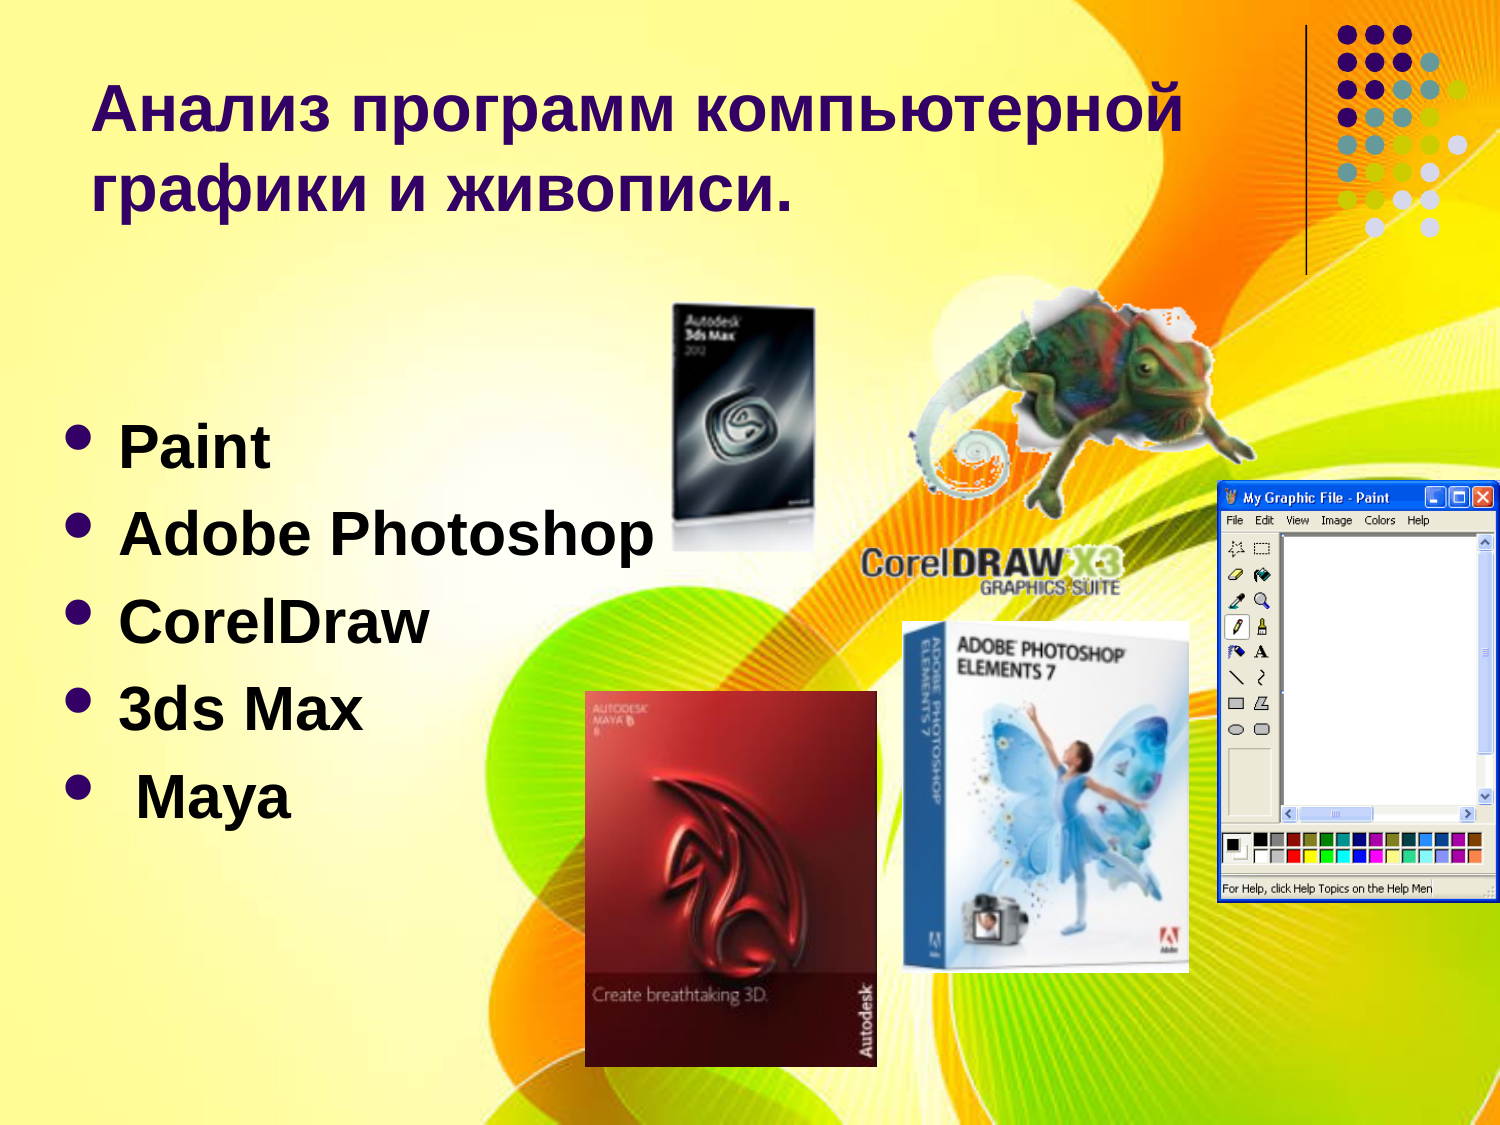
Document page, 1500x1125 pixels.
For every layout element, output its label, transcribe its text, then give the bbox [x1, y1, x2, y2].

picture [0, 0, 1500, 1125]
list Paint Adobe Photoshop CorelDraw 3ds Max Maya [46, 398, 704, 879]
title Анализ программ компьютерной графики и живописи. [74, 19, 1313, 233]
